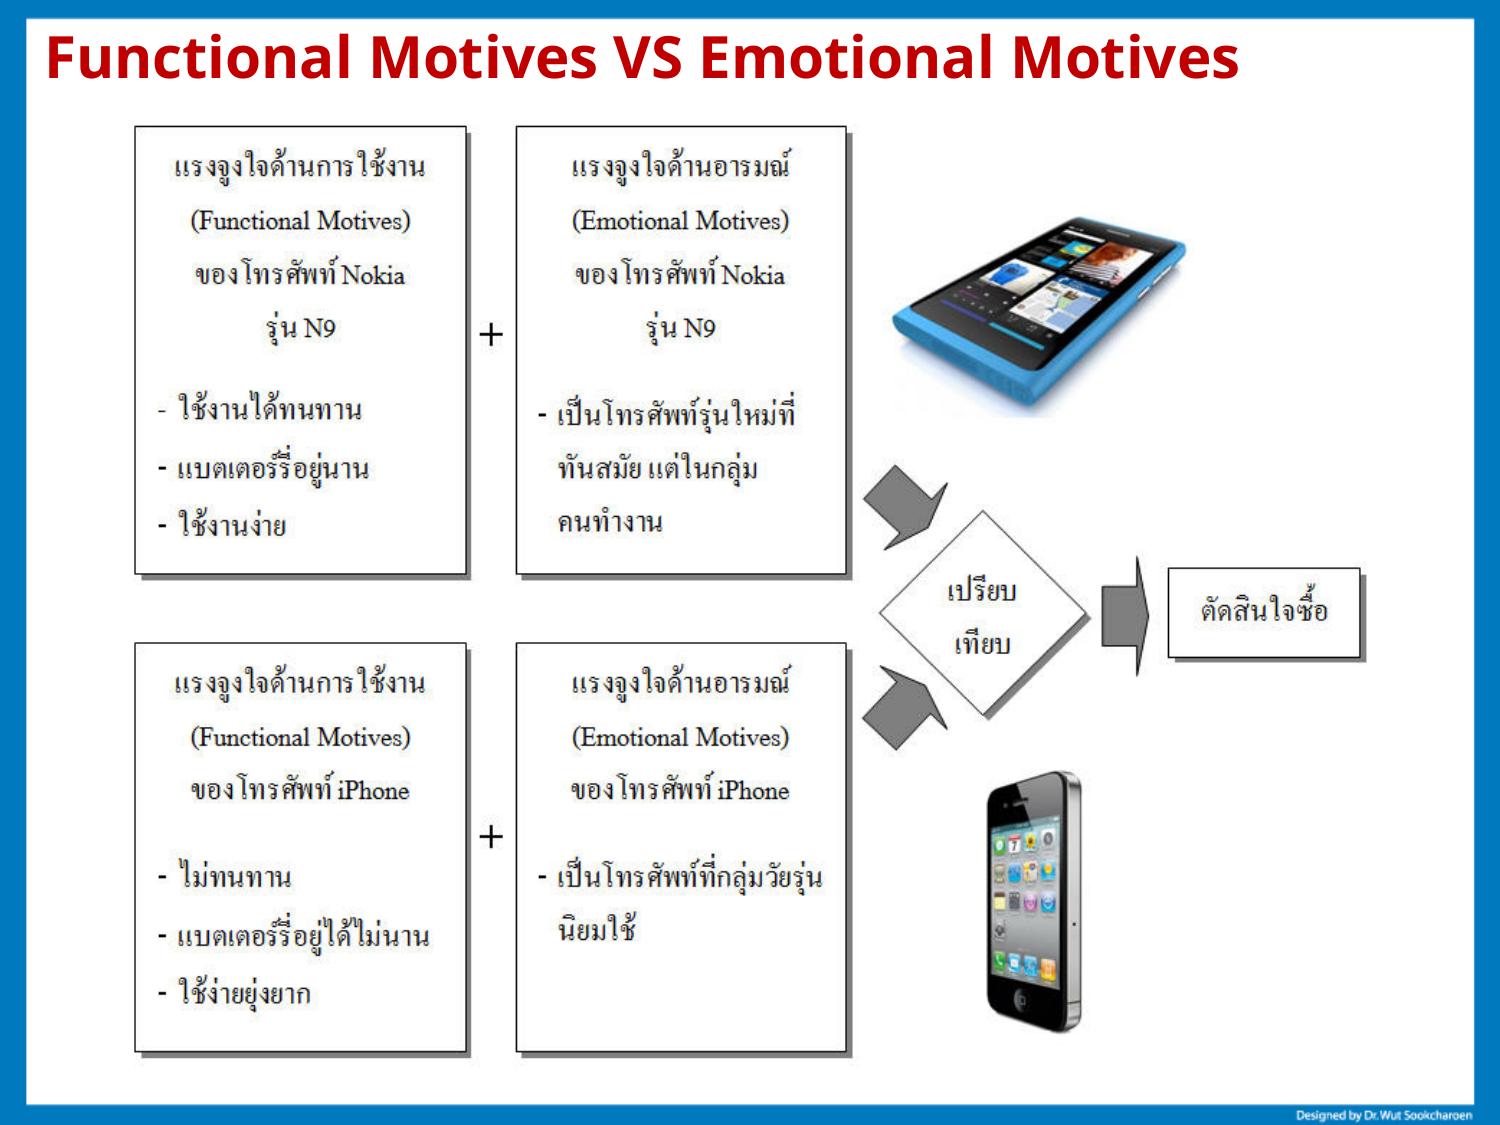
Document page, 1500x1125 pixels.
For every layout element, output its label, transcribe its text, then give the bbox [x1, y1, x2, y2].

text_box Functional Motives VS Emotional Motives [29, 30, 1412, 95]
picture [0, 0, 1500, 1125]
